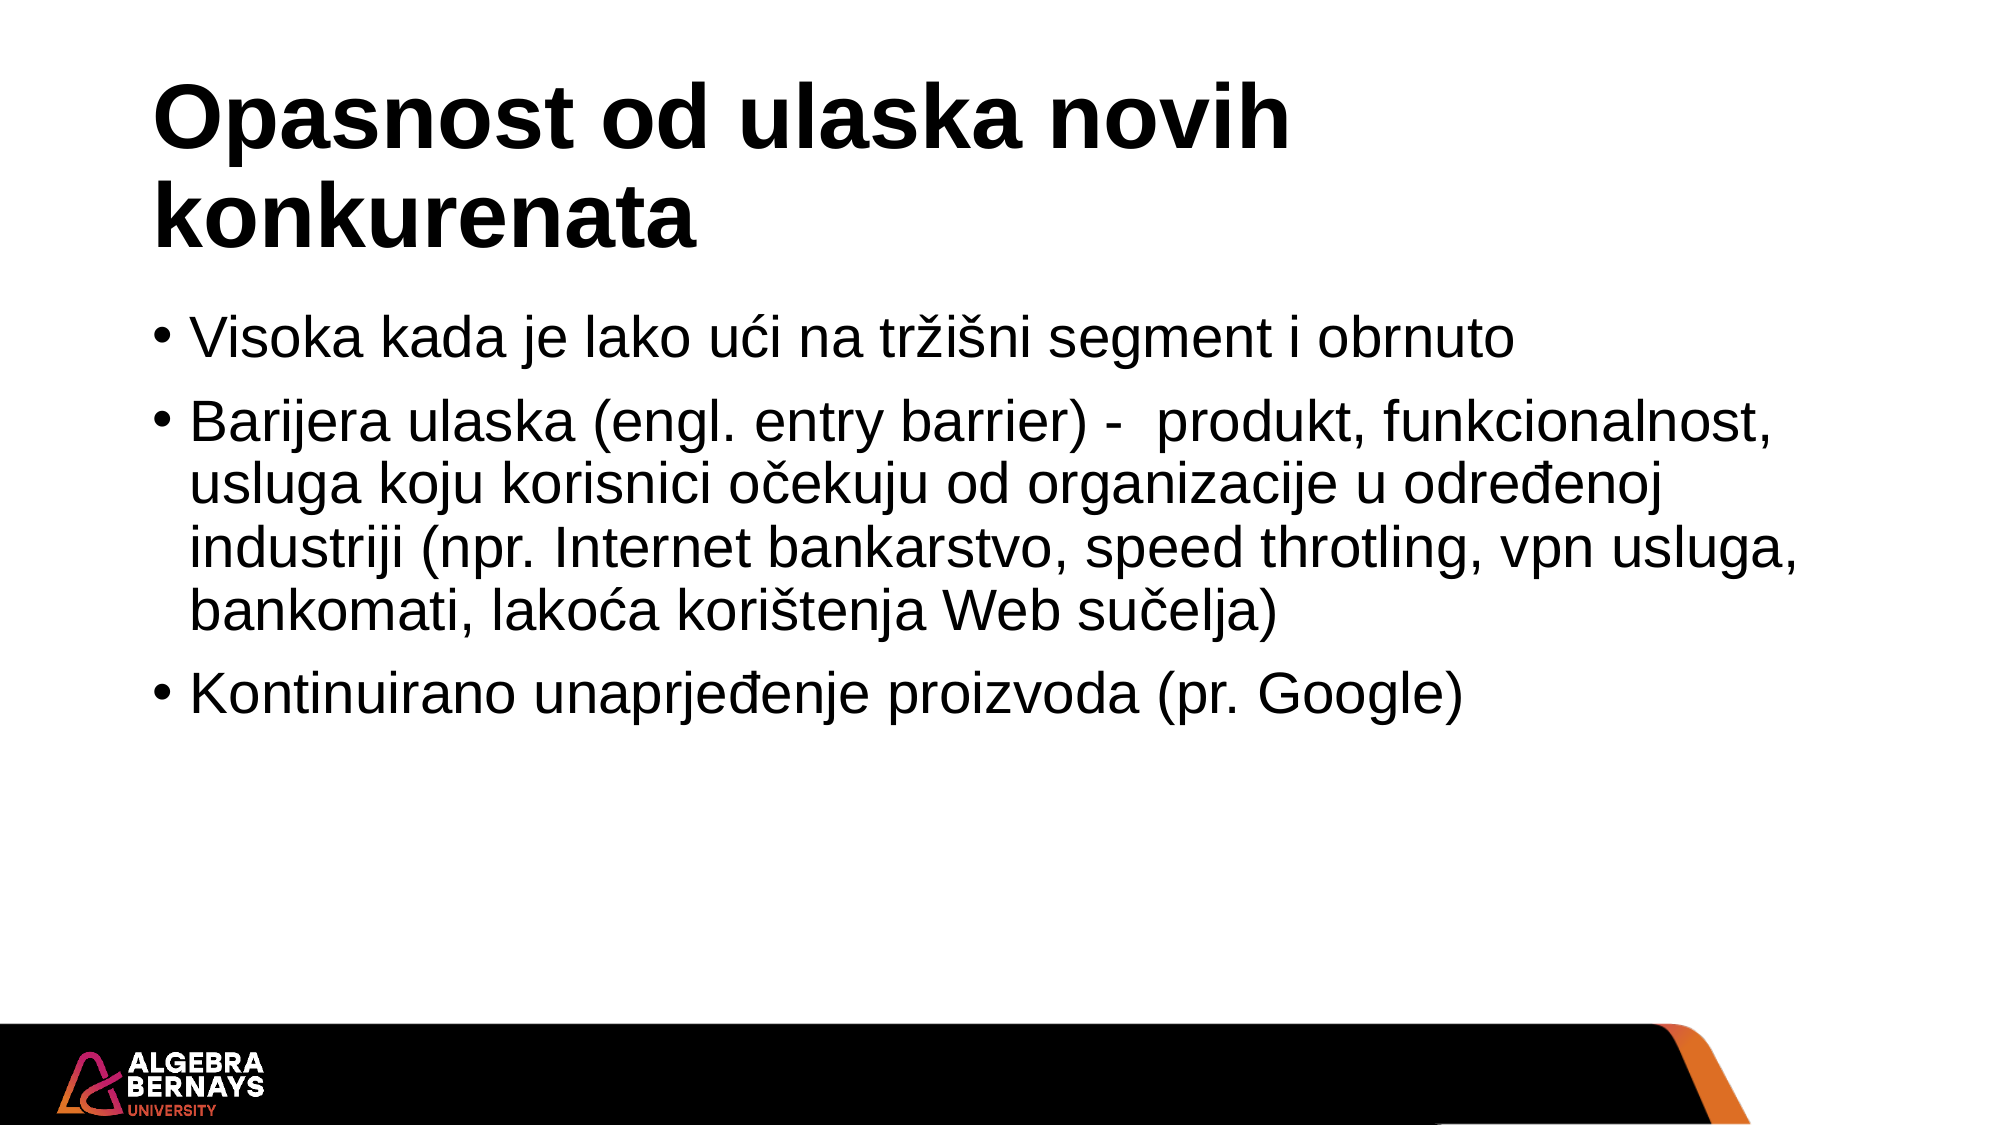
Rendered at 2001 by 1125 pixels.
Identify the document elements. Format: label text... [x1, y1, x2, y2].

title Opasnost od ulaska novih konkurenata [137, 59, 1863, 278]
list Visoka kada je lako ući na tržišni segment i obrnuto Barijera ulaska (engl. entry barrier) - produkt, funkcionalnost, usluga koju korisnici očekuju od organizacije u određenoj industriji (npr. Internet bankarstvo, speed throtling, vpn usluga, bankomati, lakoća korištenja Web sučelja) Kontinuirano unaprjeđenje proizvoda (pr. Google) [137, 299, 1863, 1014]
picture [0, 1023, 1958, 1125]
